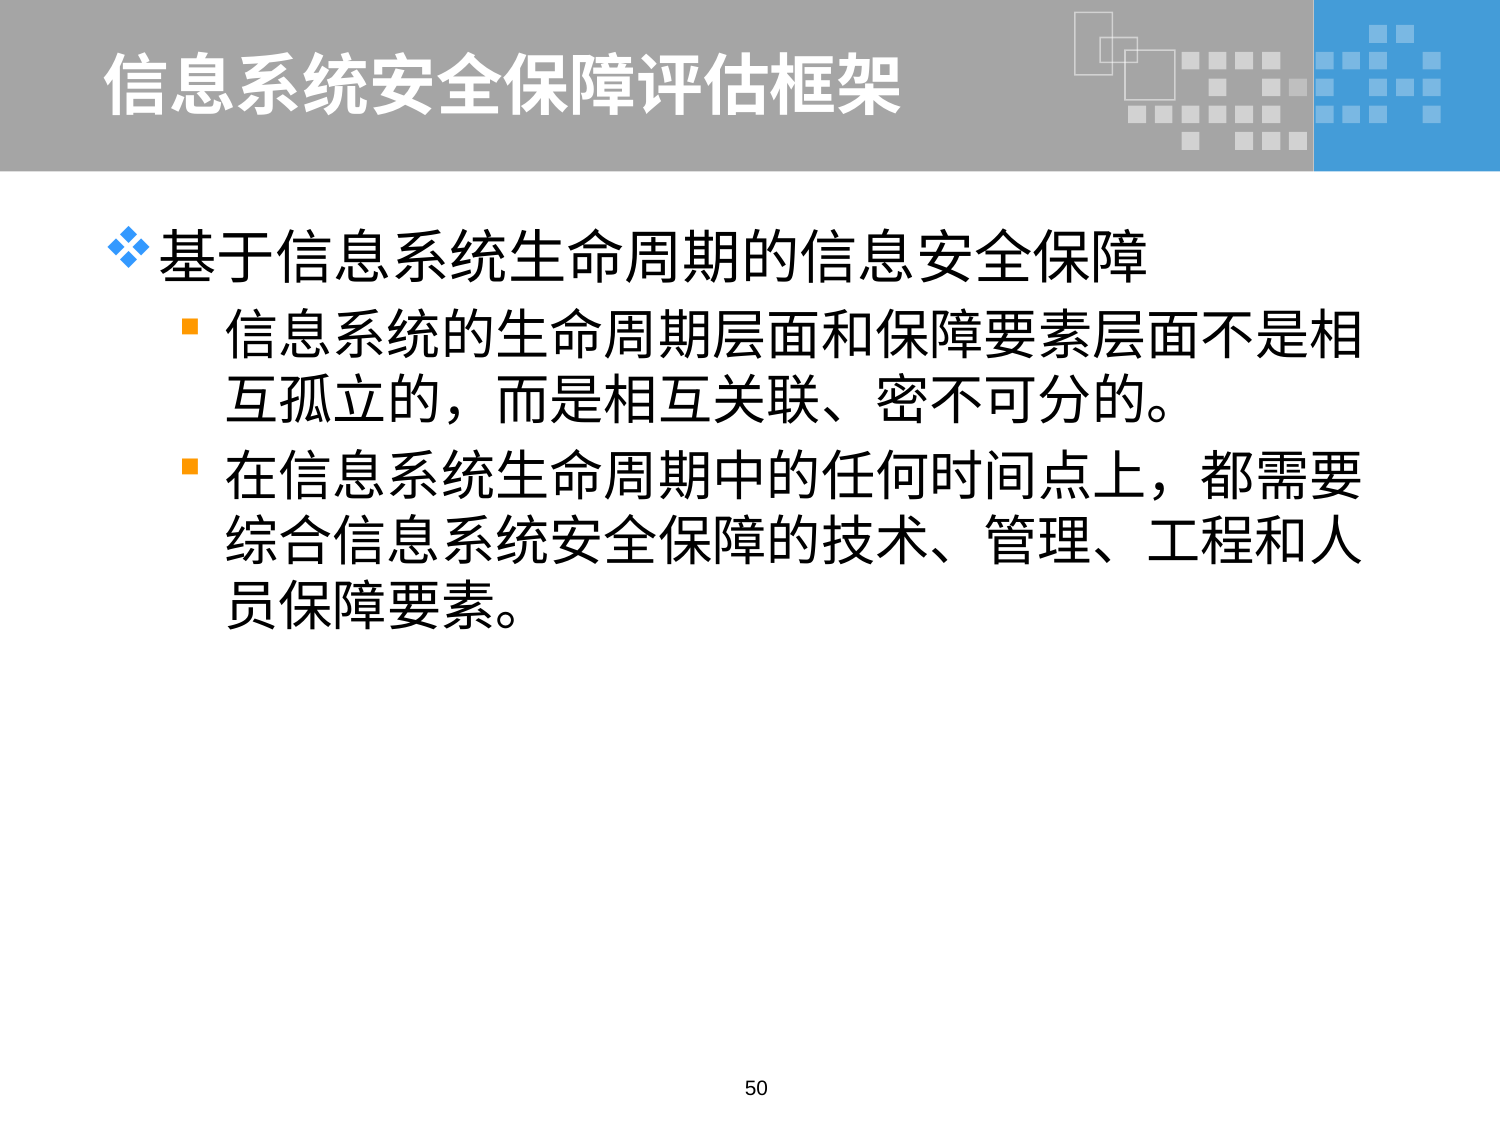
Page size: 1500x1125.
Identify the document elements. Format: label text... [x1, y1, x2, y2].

list 基于信息系统生命周期的信息安全保障 信息系统的生命周期层面和保障要素层面不是相互孤立的，而是相互关联、密不可分的。 在信息系统生命周期中的任何时间点上，都需要综合信息系统安全保障的技术、管理、工程和人员保障要素。 [87, 212, 1432, 646]
slide_number 50 [687, 1066, 826, 1111]
title 信息系统安全保障评估框架 [87, 42, 1252, 123]
